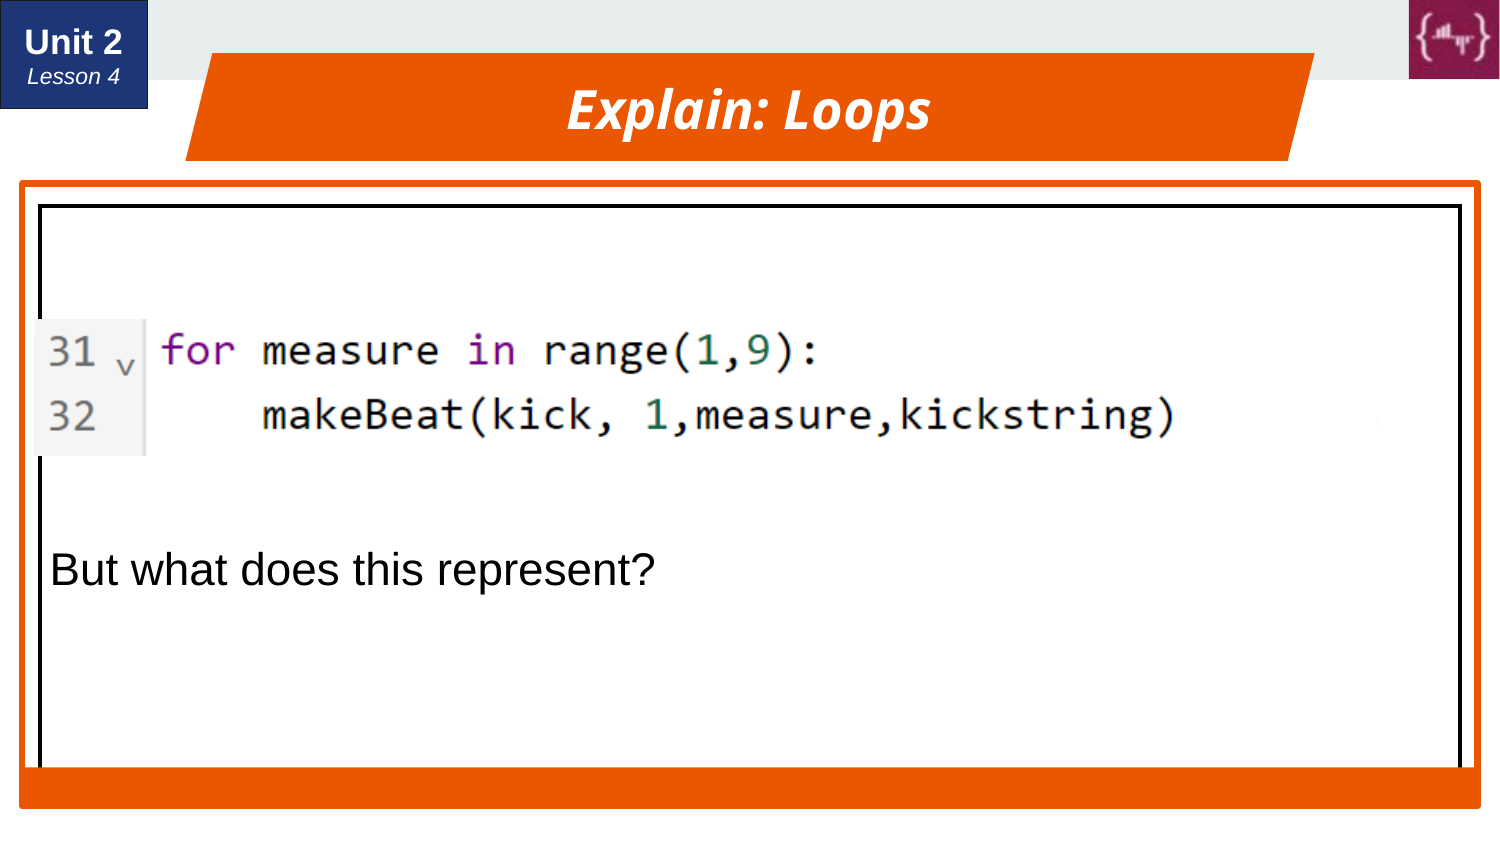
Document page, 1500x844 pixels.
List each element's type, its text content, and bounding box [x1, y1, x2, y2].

title Explain: Loops [221, 60, 1279, 155]
text_box [185, 53, 1315, 161]
picture [25, 186, 1475, 804]
text_box Unit 2 Lesson 4 [0, 0, 148, 109]
picture [1408, 0, 1500, 79]
